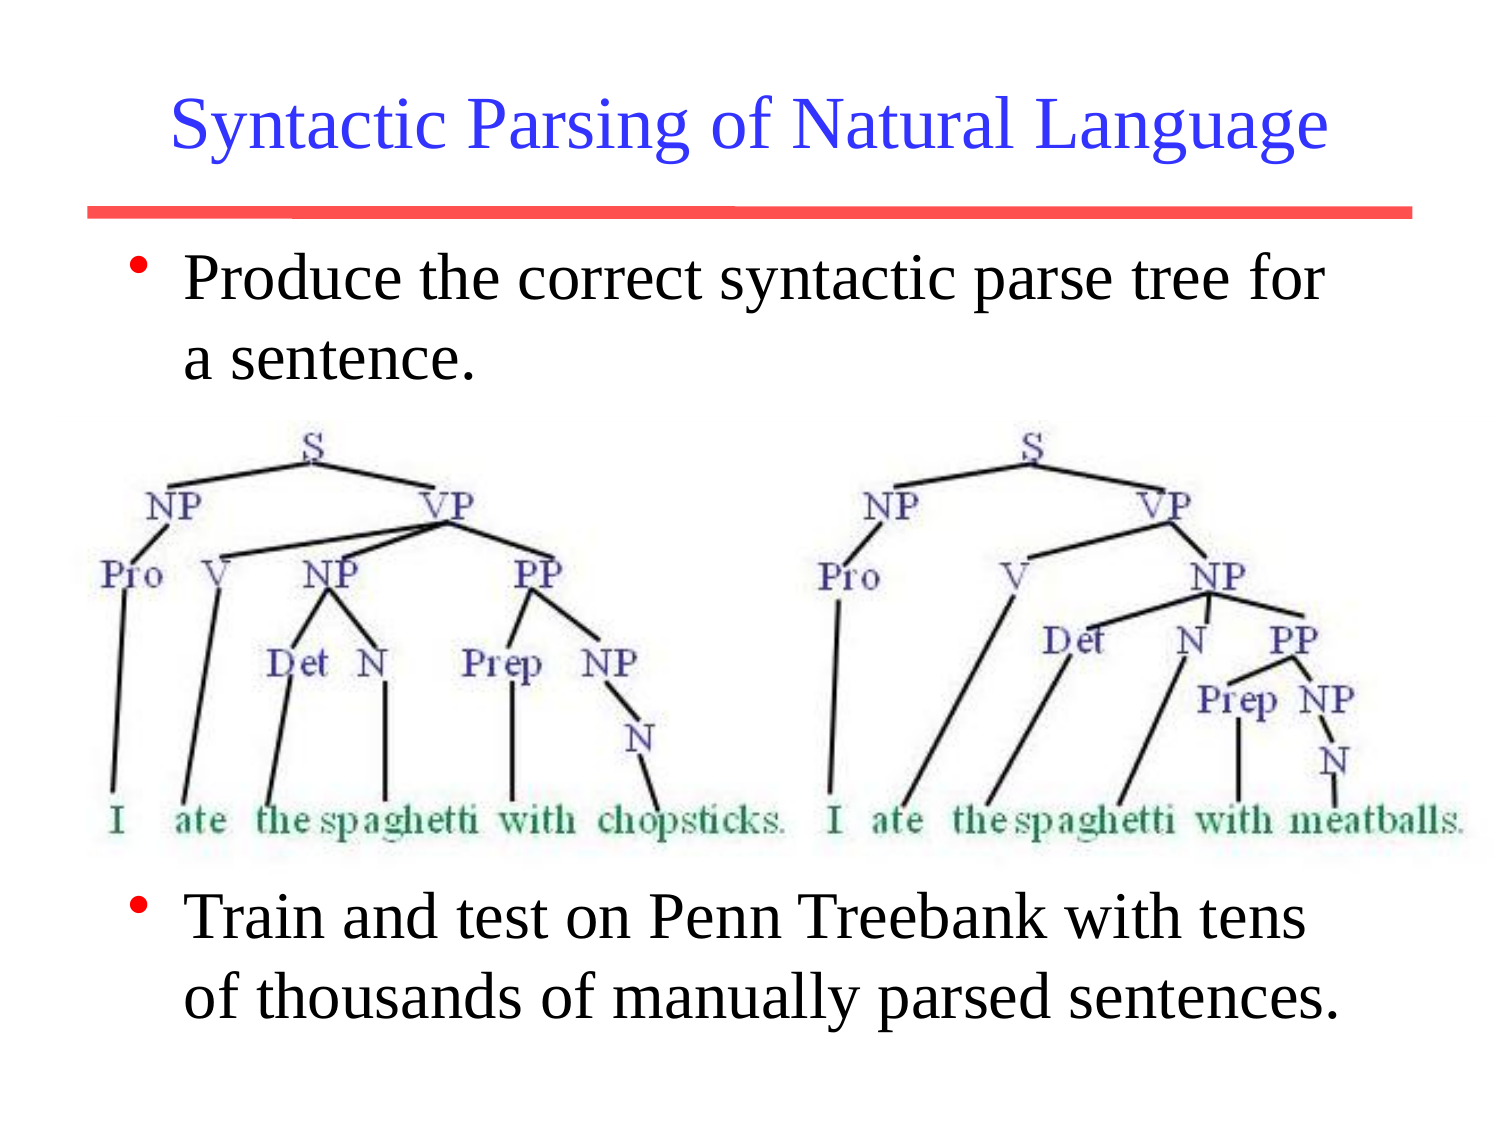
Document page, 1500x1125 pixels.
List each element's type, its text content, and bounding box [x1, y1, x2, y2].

title Syntactic Parsing of Natural Language [112, 37, 1388, 200]
list Produce the correct syntactic parse tree for a sentence. Train and test on Penn Treebank with tens of thousands of manually parsed sentences. [112, 891, 1388, 994]
picture [52, 420, 1500, 884]
list Produce the correct syntactic parse tree for a sentence. Train and test on Penn Treebank with tens of thousands of manually parsed sentences. [112, 224, 1388, 419]
